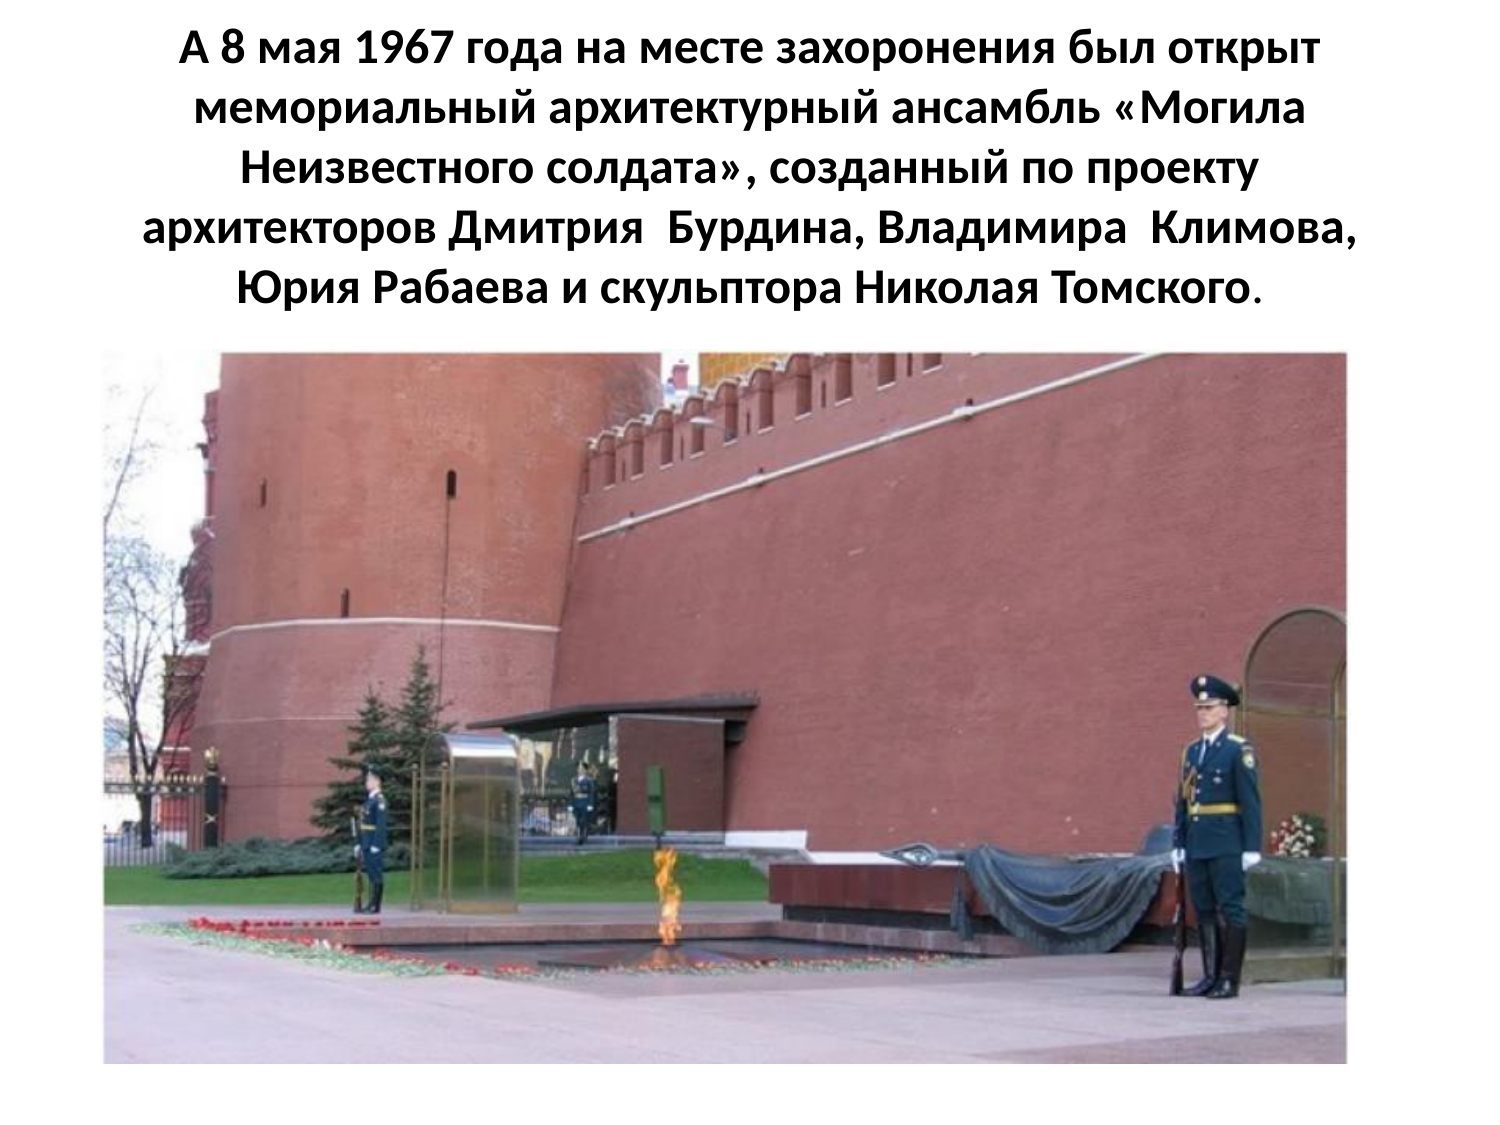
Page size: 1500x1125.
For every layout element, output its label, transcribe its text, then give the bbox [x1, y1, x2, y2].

picture [100, 349, 1351, 1065]
title А 8 мая 1967 года на месте захоронения был открыт мемориальный архитектурный ансамбль «Могила Неизвестного солдата», созданный по проекту архитекторов Дмитрия Бурдина, Владимира Климова, Юрия Рабаева и скульптора Николая Томского. [75, 0, 1425, 327]
